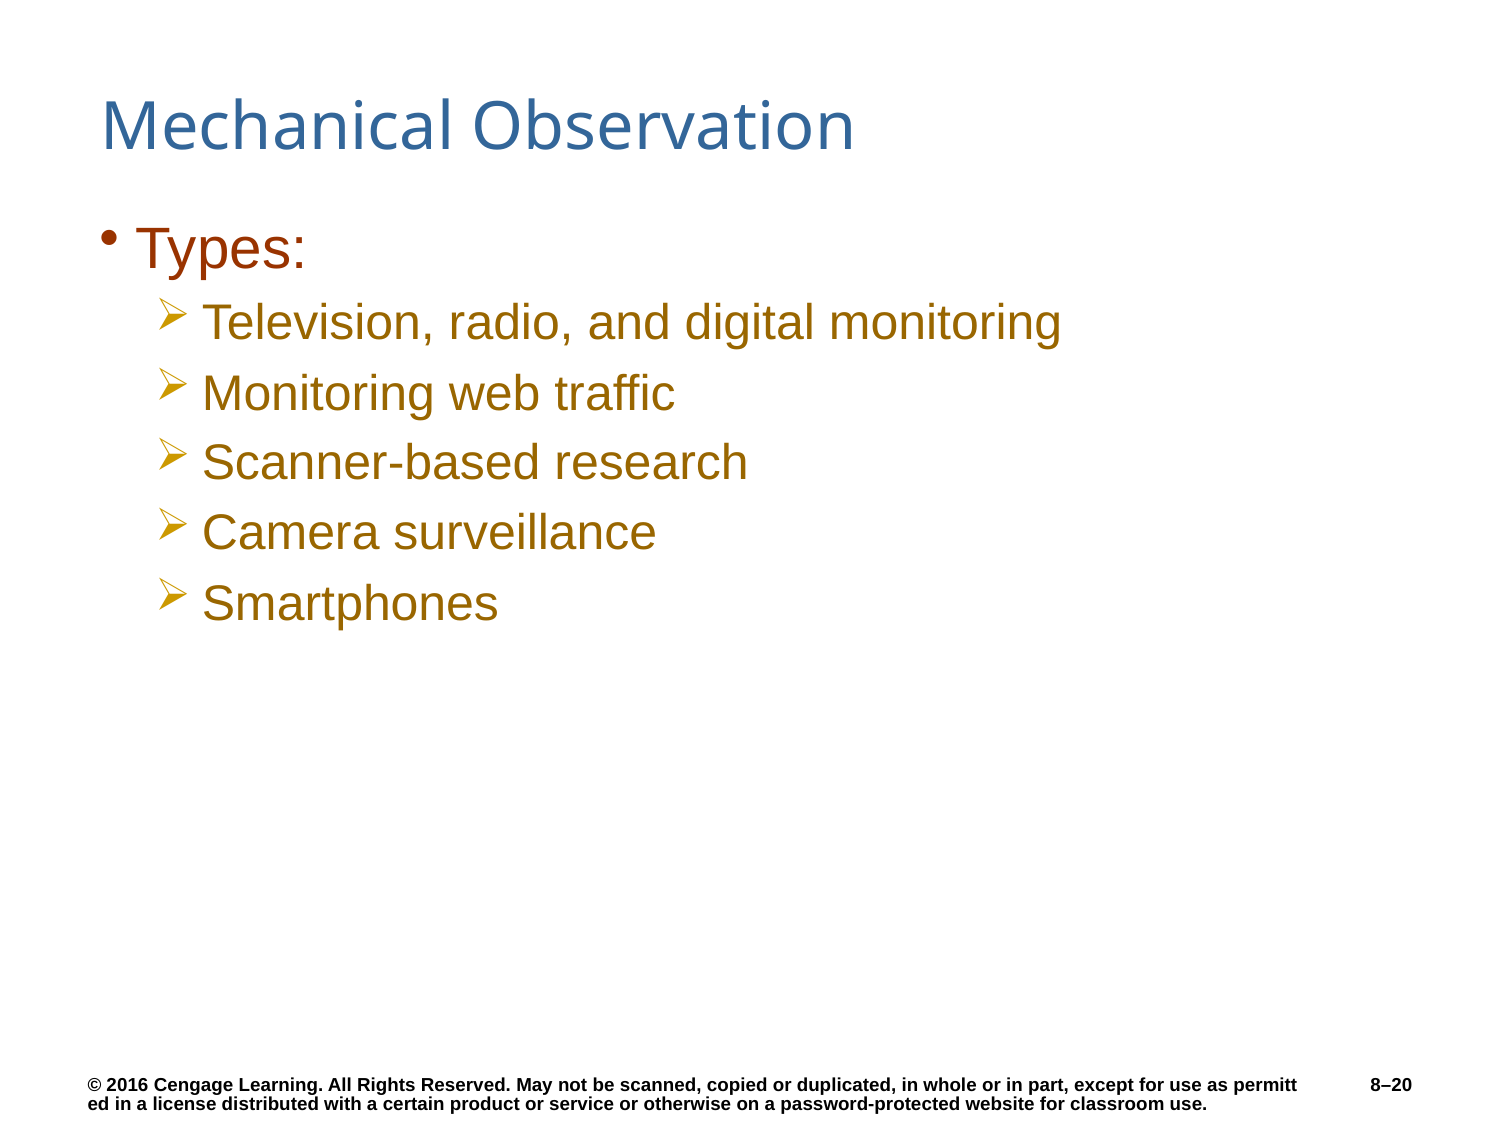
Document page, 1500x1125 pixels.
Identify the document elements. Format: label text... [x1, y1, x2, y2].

title Mechanical Observation [85, 75, 1411, 171]
slide_number 8–20 [1050, 1042, 1413, 1103]
footer © 2016 Cengage Learning. All Rights Reserved. May not be scanned, copied or duplicated, in whole or in part, except for use as permitted in a license distributed with a certain product or service or otherwise on a password-protected website for classroom use. [87, 1057, 1050, 1103]
list Types: Television, radio, and digital monitoring Monitoring web traffic Scanner-based research Camera surveillance Smartphones [84, 202, 1414, 1013]
